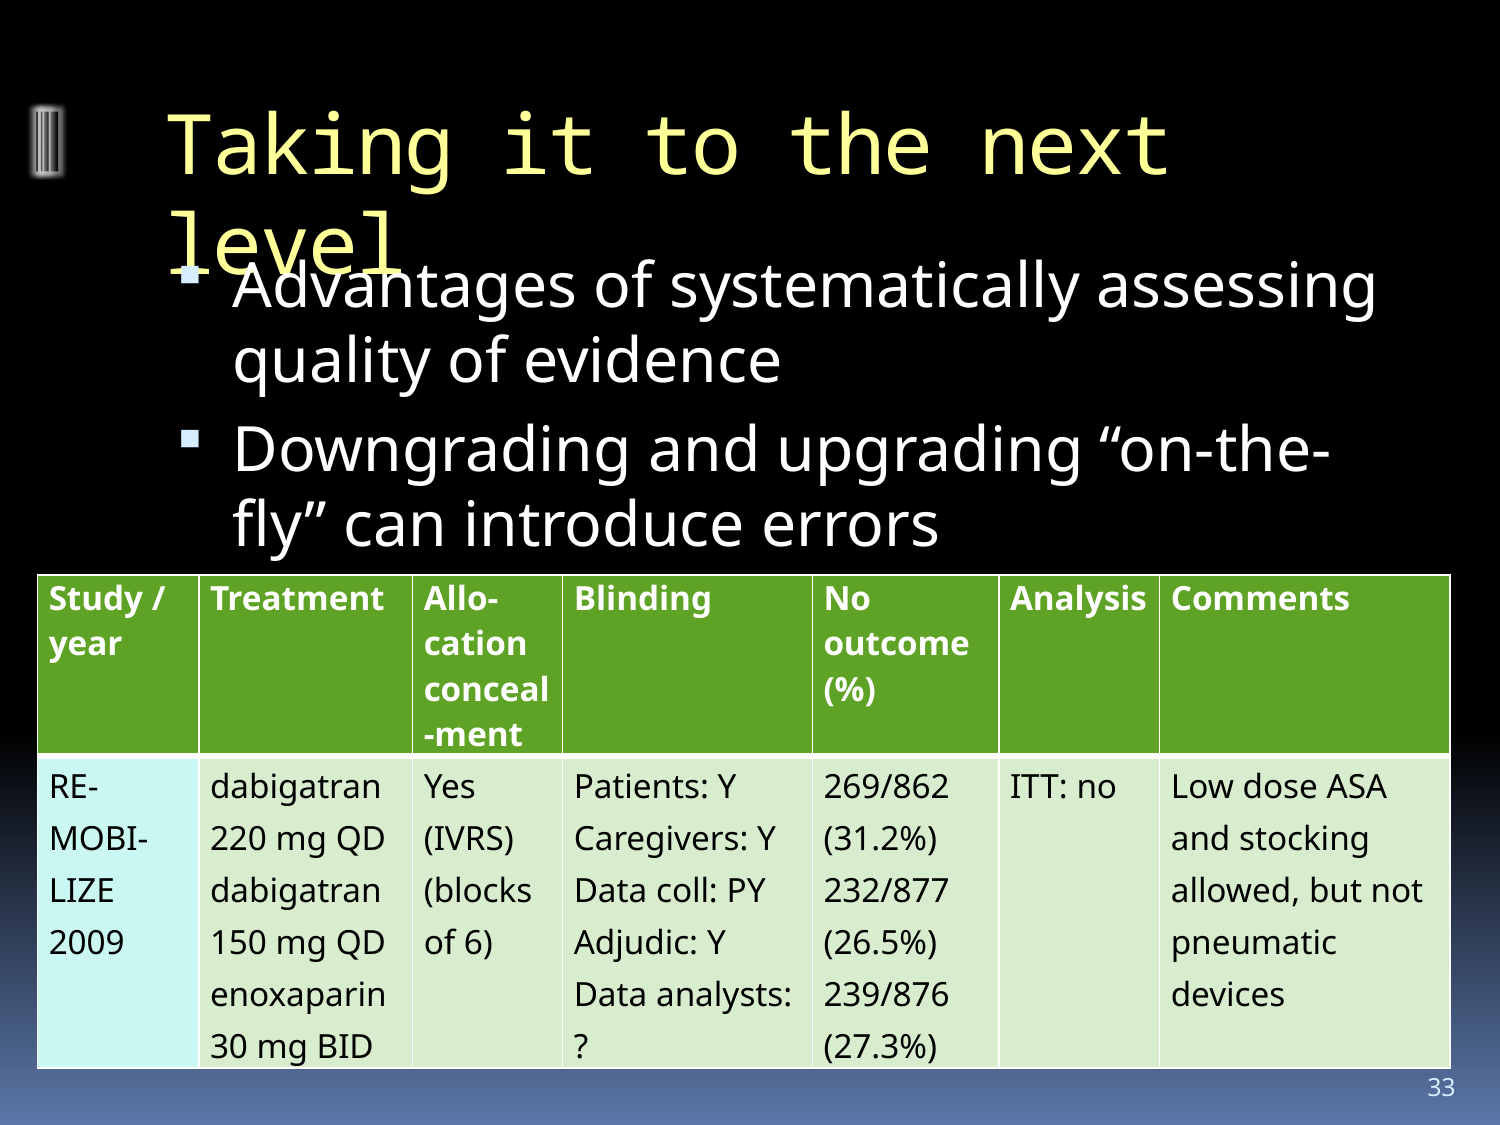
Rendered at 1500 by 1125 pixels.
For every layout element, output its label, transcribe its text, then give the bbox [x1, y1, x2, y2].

table_cell dabigatran 220 mg QD dabigatran 150 mg QD enoxaparin 30 mg BID [200, 759, 412, 1067]
list Advantages of systematically assessing quality of evidence Downgrading and upgrading “on-the-fly” can introduce errors [149, 237, 1426, 574]
table_cell Patients: Y Caregivers: Y Data coll: PY Adjudic: Y Data analysts: ? [563, 759, 812, 1067]
table_header Blinding [563, 576, 812, 753]
table_cell Yes (IVRS) (blocks of 6) [413, 759, 562, 1067]
table_cell RE-MOBI-LIZE 2009 [38, 759, 198, 1067]
slide_number 33 [1412, 1052, 1488, 1113]
table_header No outcome (%) [813, 576, 998, 753]
table_header Analysis [1000, 576, 1159, 753]
table_header Comments [1160, 576, 1449, 753]
table_cell Low dose ASA and stocking allowed, but not pneumatic devices [1160, 759, 1449, 1067]
table_header Allo-cation conceal-ment [413, 576, 562, 753]
table_cell ITT: no [1000, 759, 1159, 1067]
table_cell 269/862 (31.2%) 232/877 (26.5%) 239/876 (27.3%) [813, 759, 998, 1067]
title Taking it to the next level [150, 84, 1425, 235]
table_header Study / year [38, 576, 198, 753]
table_header Treatment [200, 576, 412, 753]
